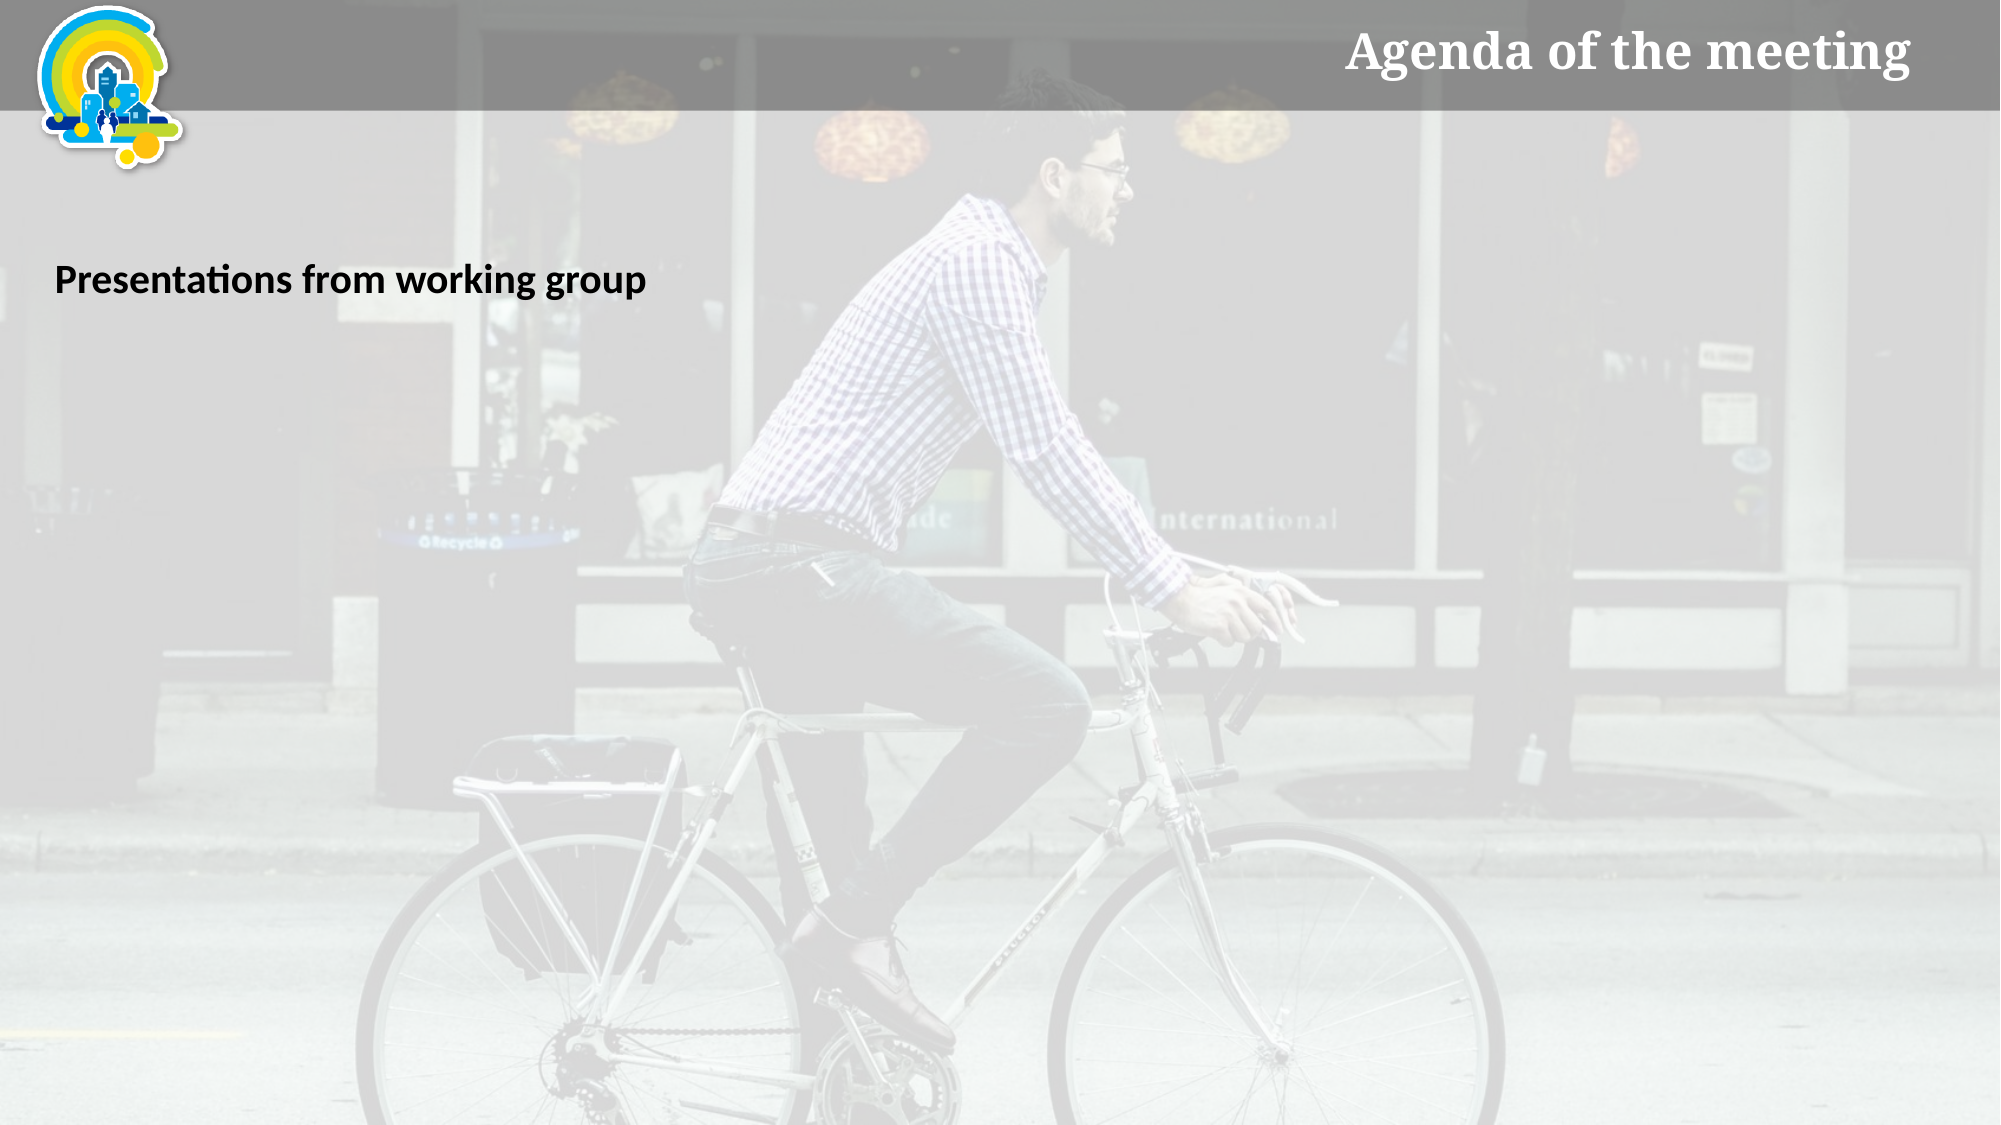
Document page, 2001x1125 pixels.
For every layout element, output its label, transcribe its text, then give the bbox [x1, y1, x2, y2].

text_box Presentations from working group [40, 154, 1968, 310]
picture [0, 109, 220, 198]
title Agenda of the meeting [0, 0, 2000, 109]
